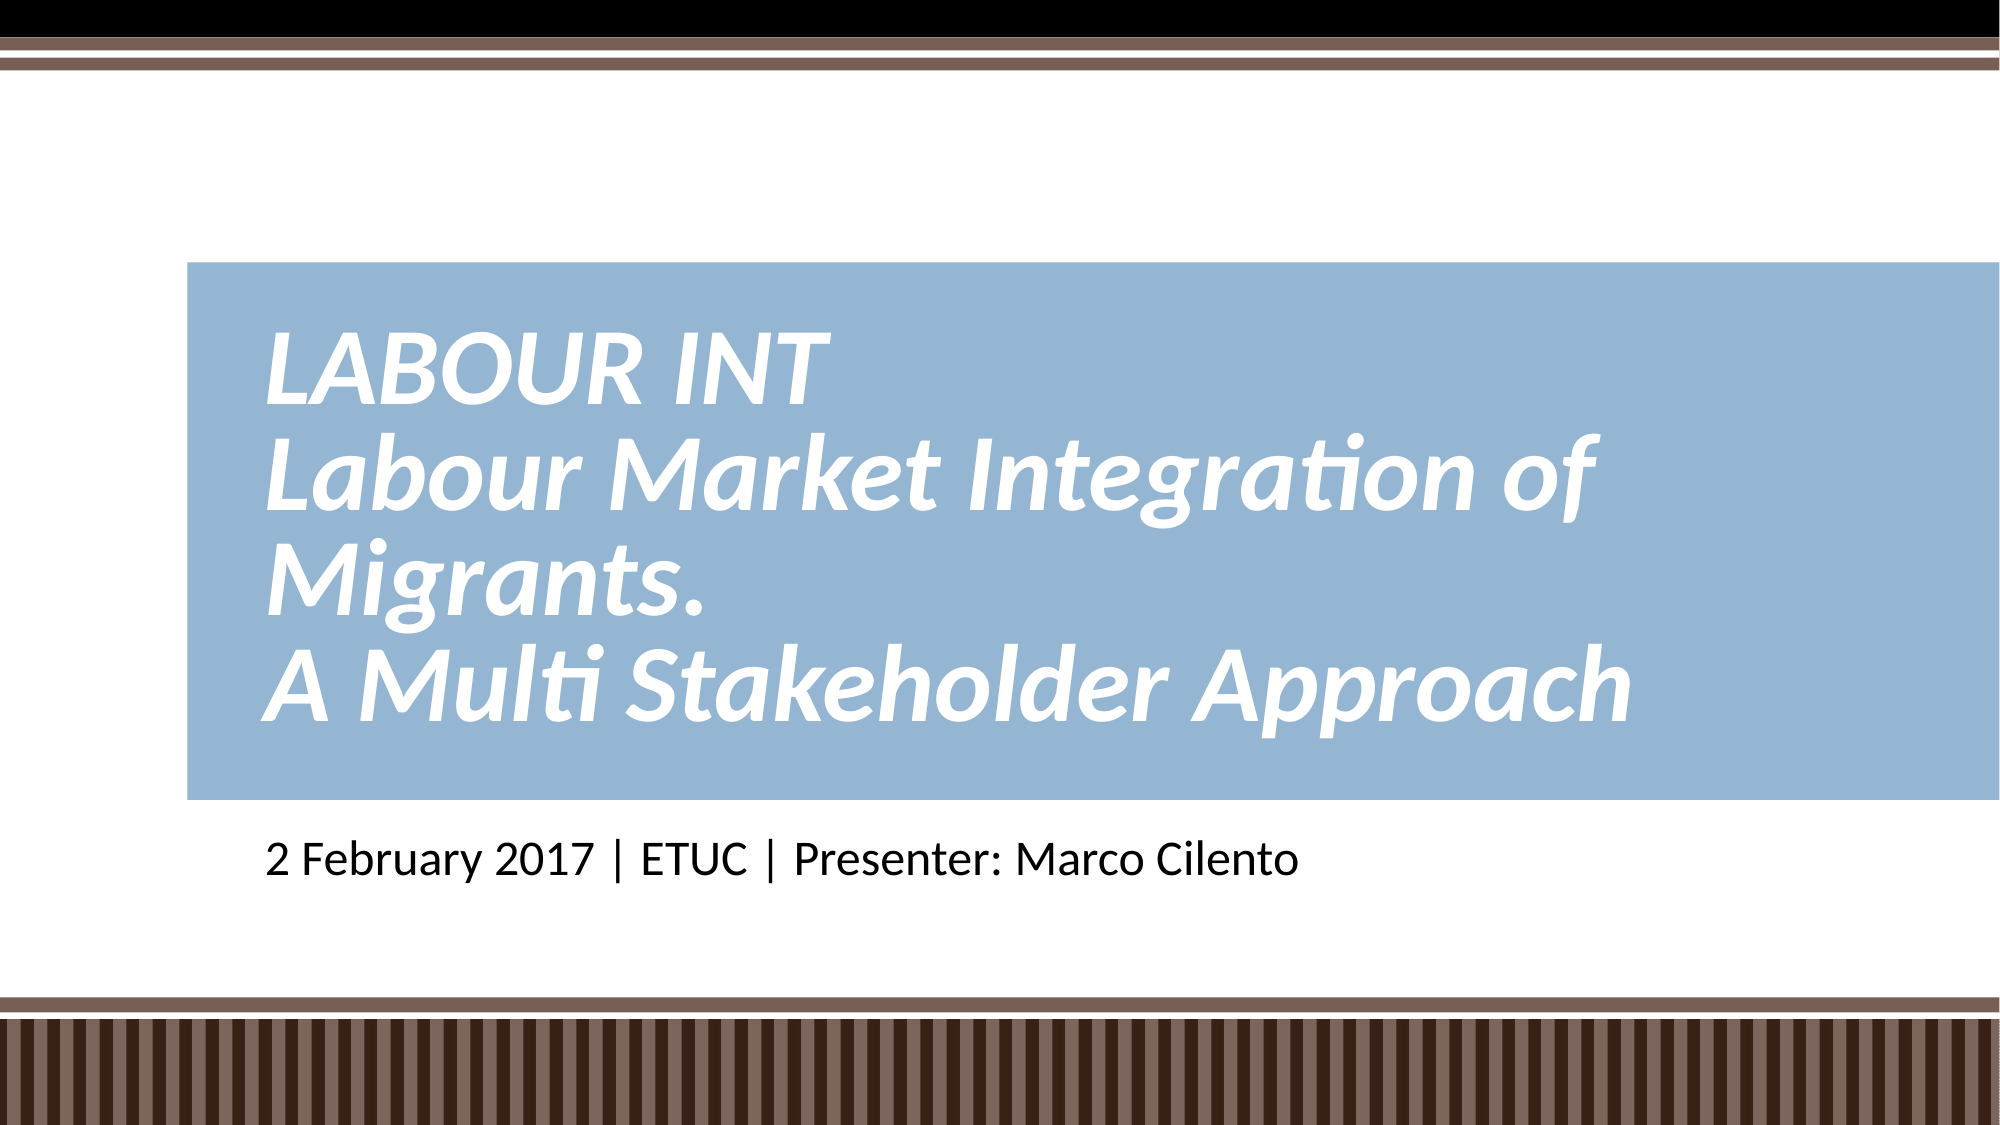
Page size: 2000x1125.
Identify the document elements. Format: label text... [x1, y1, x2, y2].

title LABOUR INT Labour Market Integration of Migrants. A Multi Stakeholder Approach [249, 312, 1874, 750]
subtitle 2 February 2017 | ETUC | Presenter: Marco Cilento [249, 825, 1600, 963]
